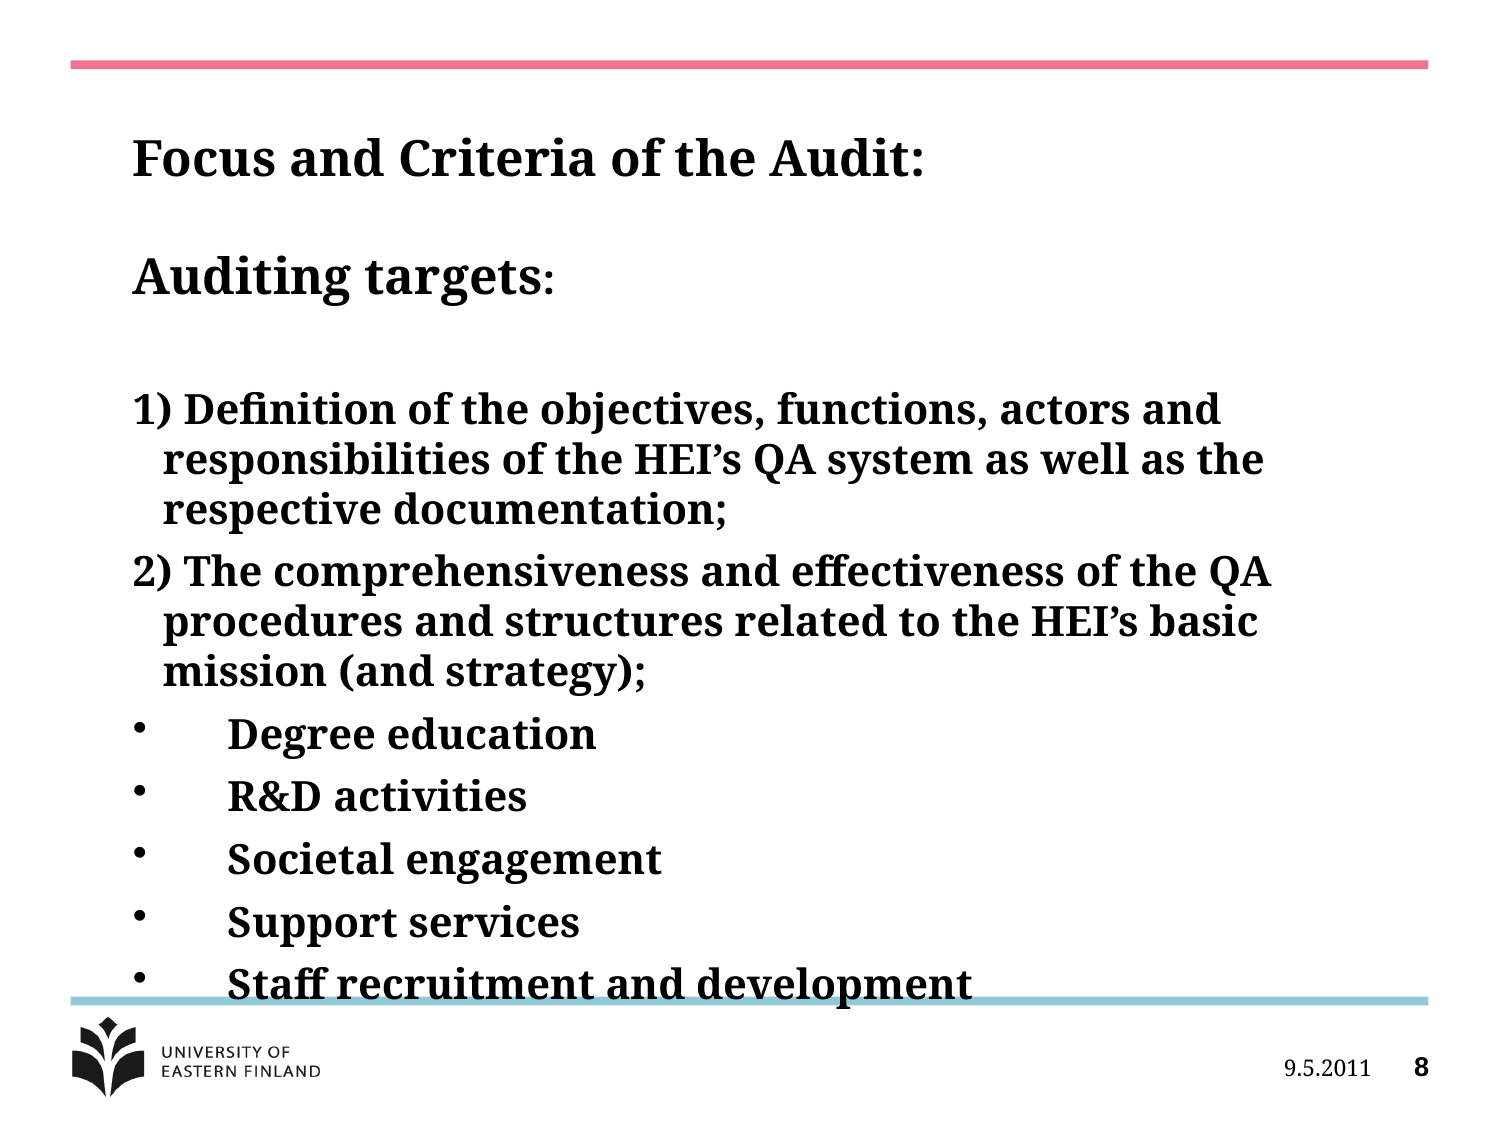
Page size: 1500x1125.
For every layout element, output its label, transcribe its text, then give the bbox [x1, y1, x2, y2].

slide_number 8 [1369, 1046, 1430, 1089]
list Auditing targets: 1) Definition of the objectives, functions, actors and responsibilities of the HEI’s QA system as well as the respective documentation; 2) The comprehensiveness and effectiveness of the QA procedures and structures related to the HEI’s basic mission (and strategy); Degree education R&D activities Societal engagement Support services Staff recruitment and development [117, 237, 1430, 988]
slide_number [1228, 1046, 1369, 1089]
picture [67, 1012, 325, 1100]
title Focus and Criteria of the Audit: [117, 107, 1430, 237]
